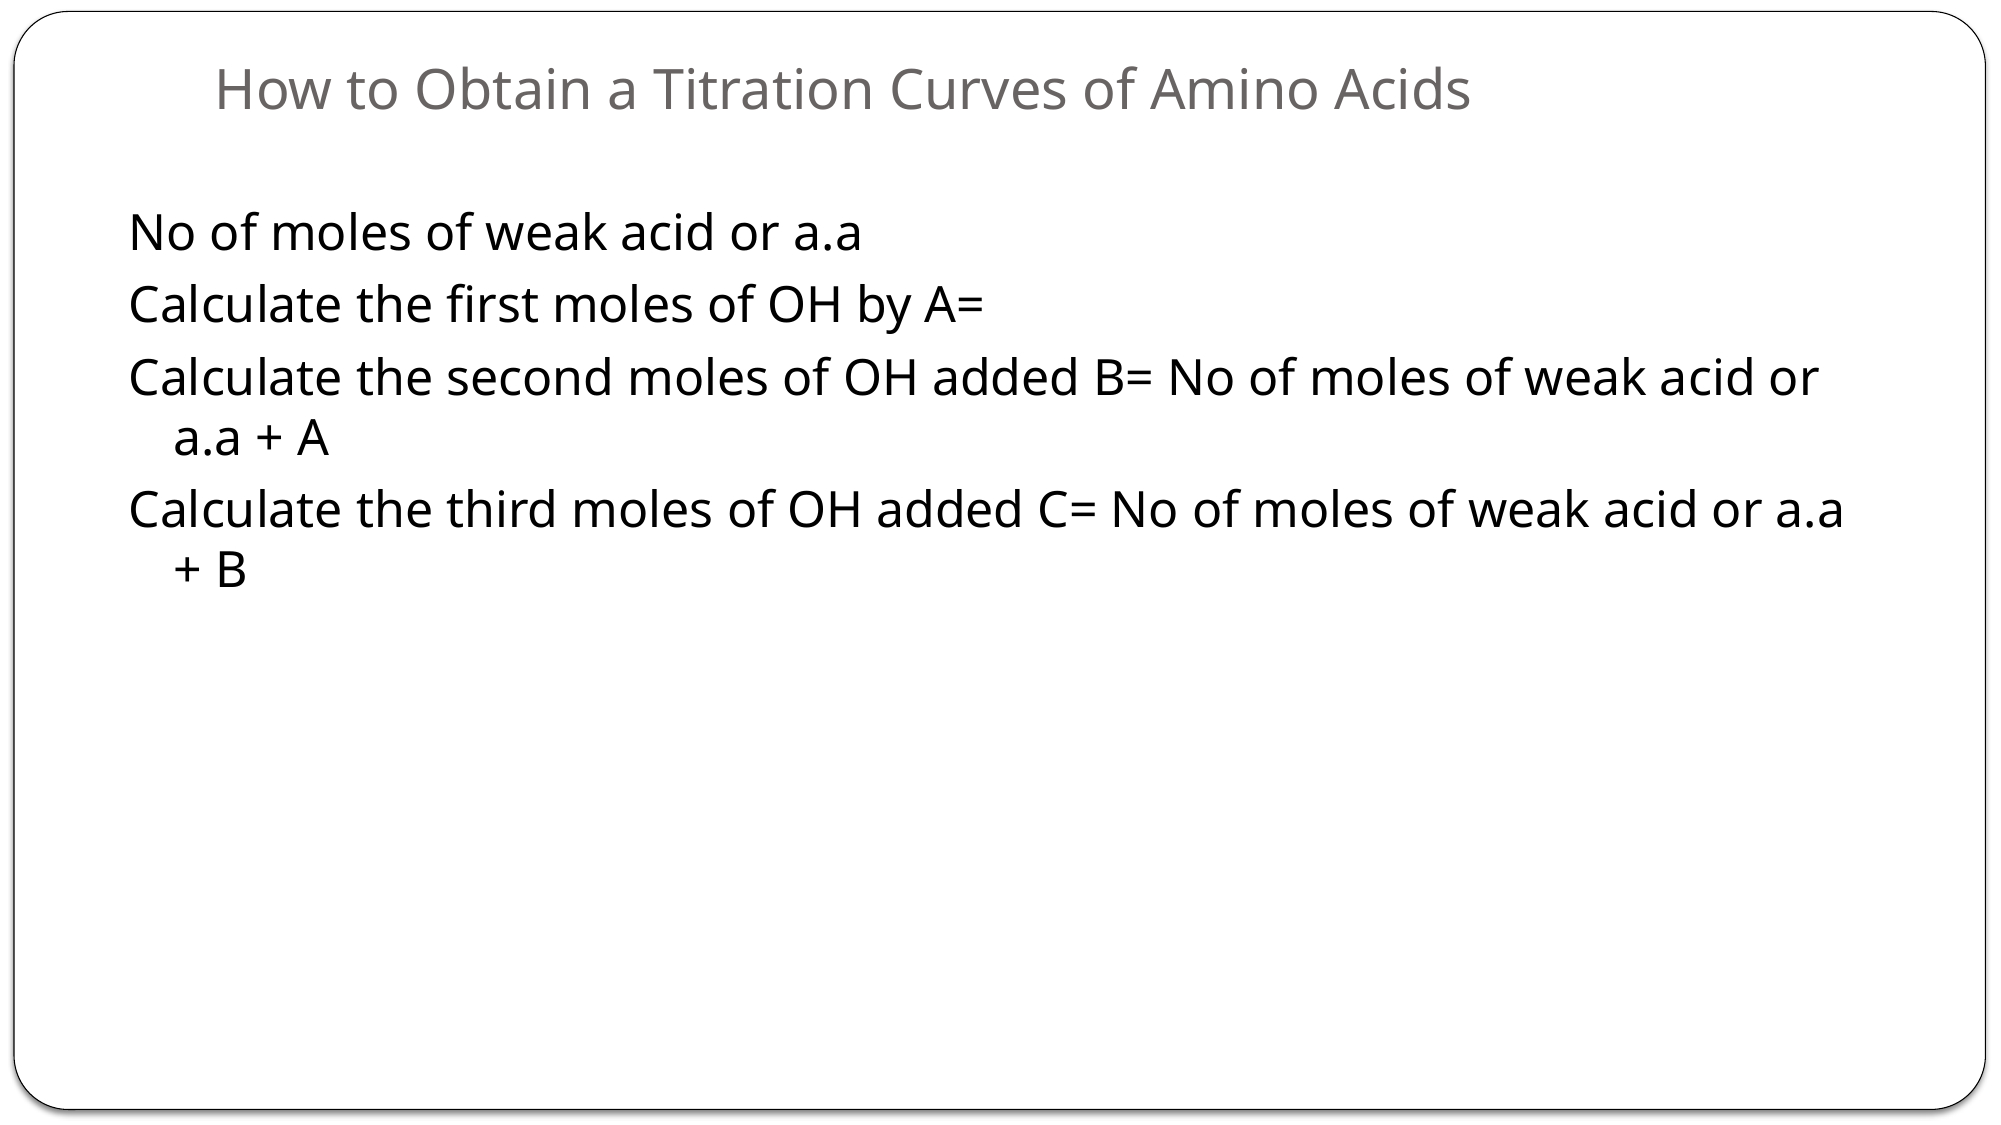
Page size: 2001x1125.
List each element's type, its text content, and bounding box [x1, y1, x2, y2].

title How to Obtain a Titration Curves of Amino Acids [200, 45, 1900, 136]
